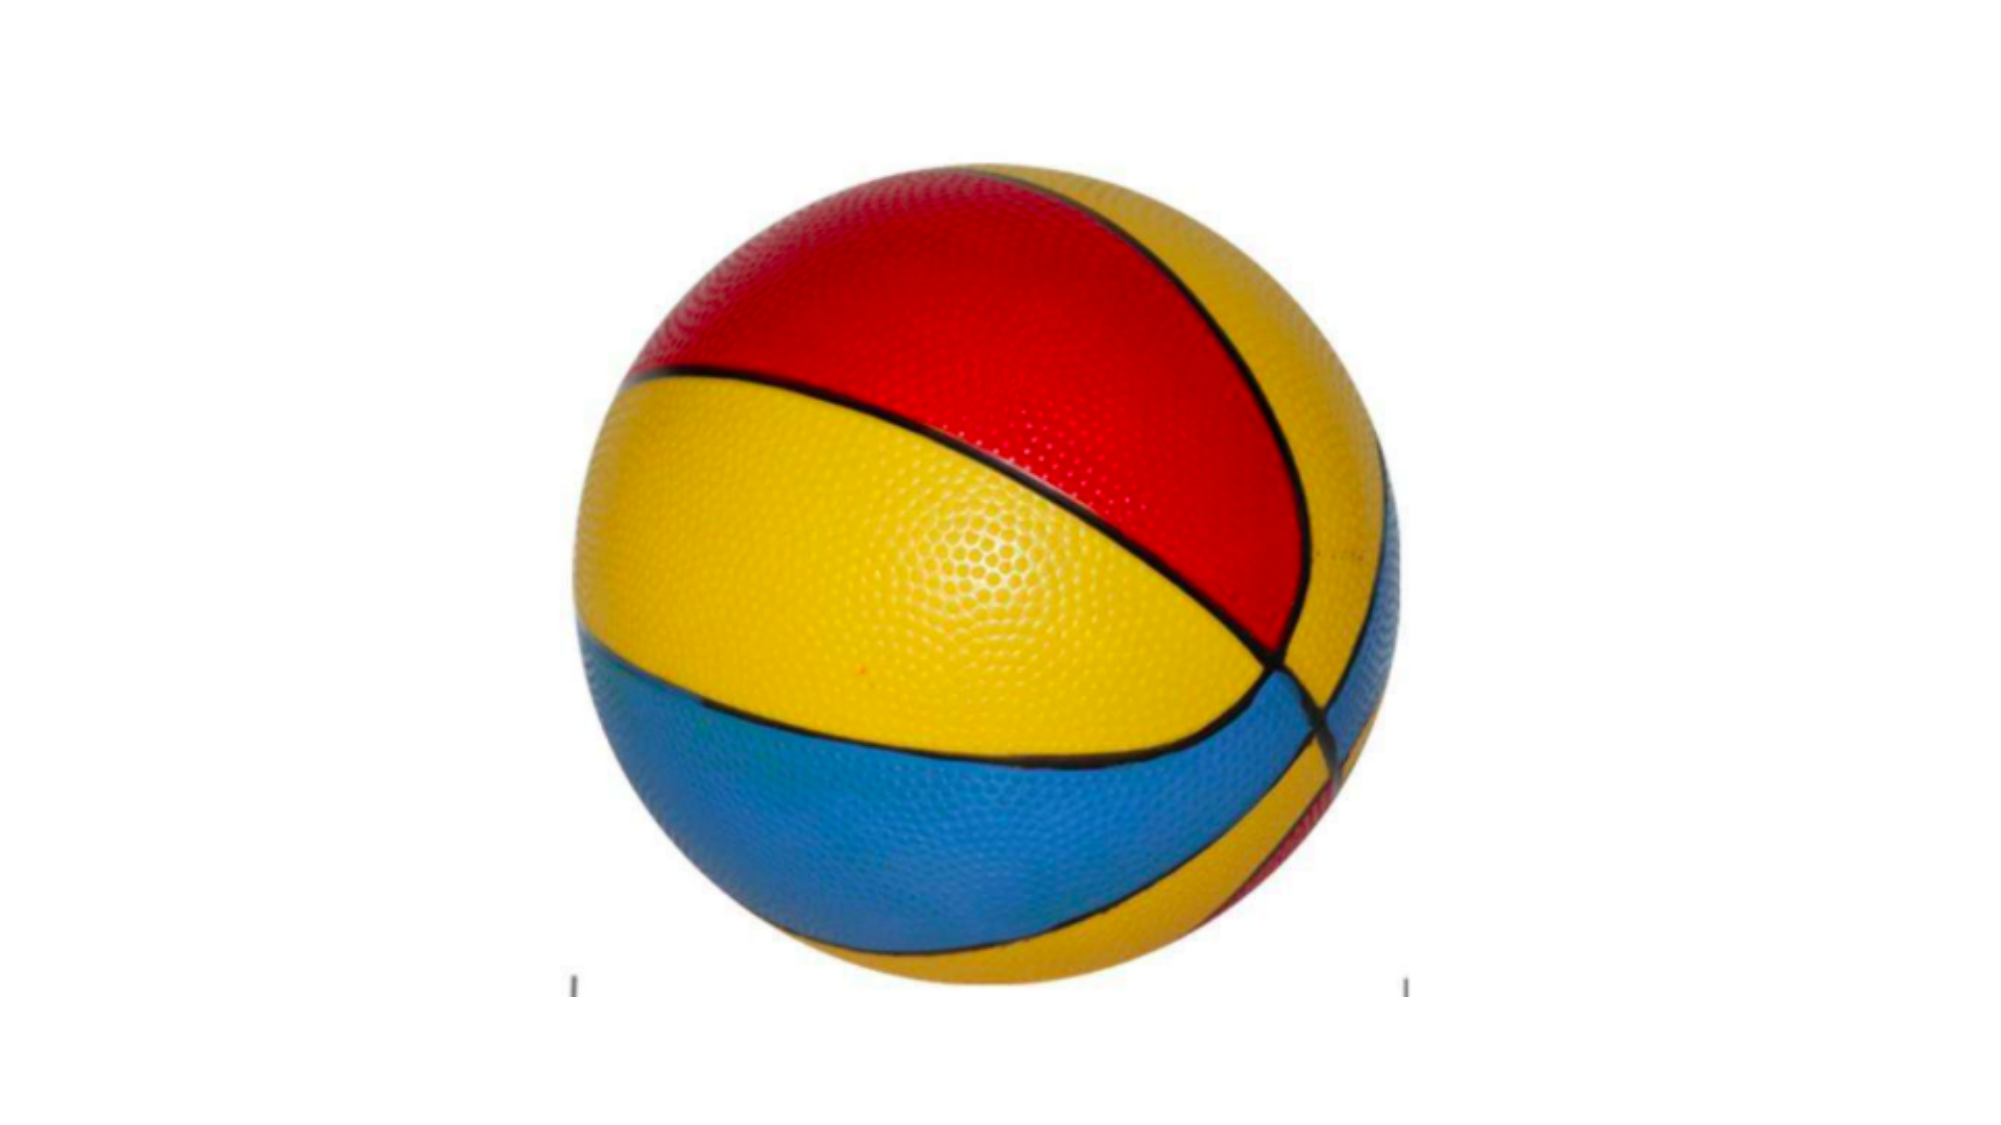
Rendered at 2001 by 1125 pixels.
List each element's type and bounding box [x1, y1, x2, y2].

picture [554, 128, 1446, 997]
